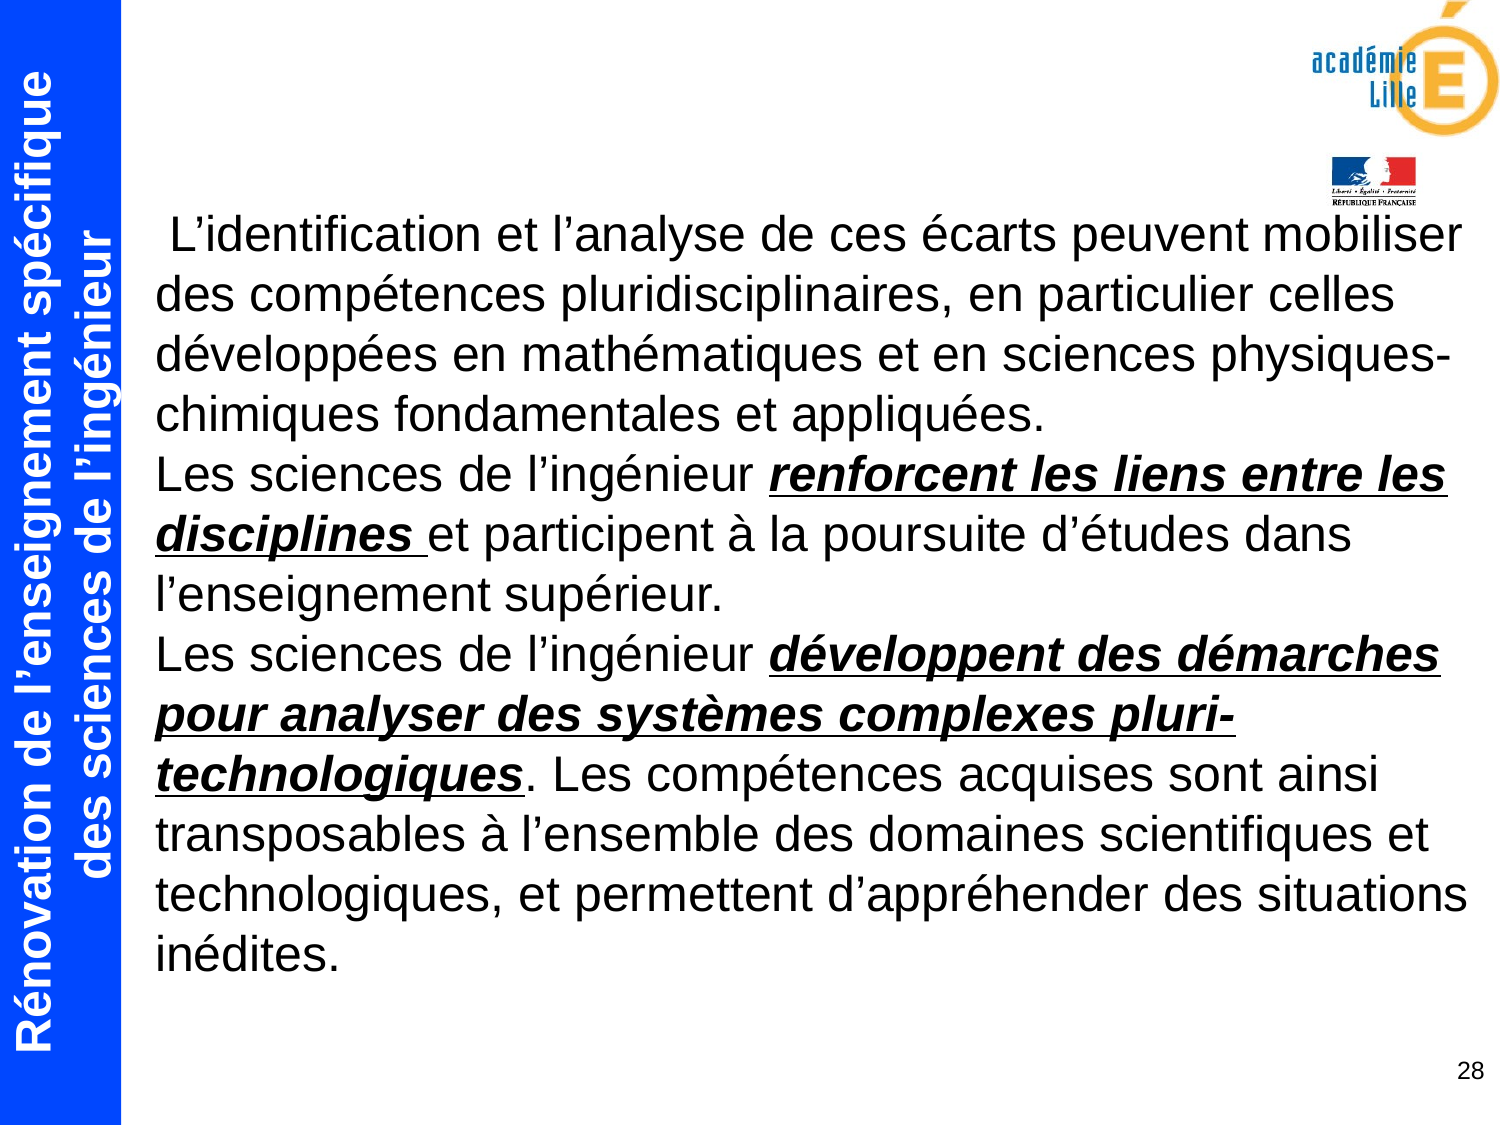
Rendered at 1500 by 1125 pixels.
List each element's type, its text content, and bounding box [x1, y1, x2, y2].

slide_number 28 [1149, 1046, 1500, 1125]
text_box L’identification et l’analyse de ces écarts peuvent mobiliser des compétences pluridisciplinaires, en particulier celles développées en mathématiques et en sciences physiques-chimiques fondamentales et appliquées. Les sciences de l’ingénieur renforcent les liens entre les disciplines et participent à la poursuite d’études dans l’enseignement supérieur. Les sciences de l’ingénieur développent des démarches pour analyser des systèmes complexes pluri-technologiques. Les compétences acquises sont ainsi transposables à l’ensemble des domaines scientifiques et technologiques, et permettent d’appréhender des situations inédites. [140, 134, 1500, 989]
picture [1312, 0, 1500, 134]
